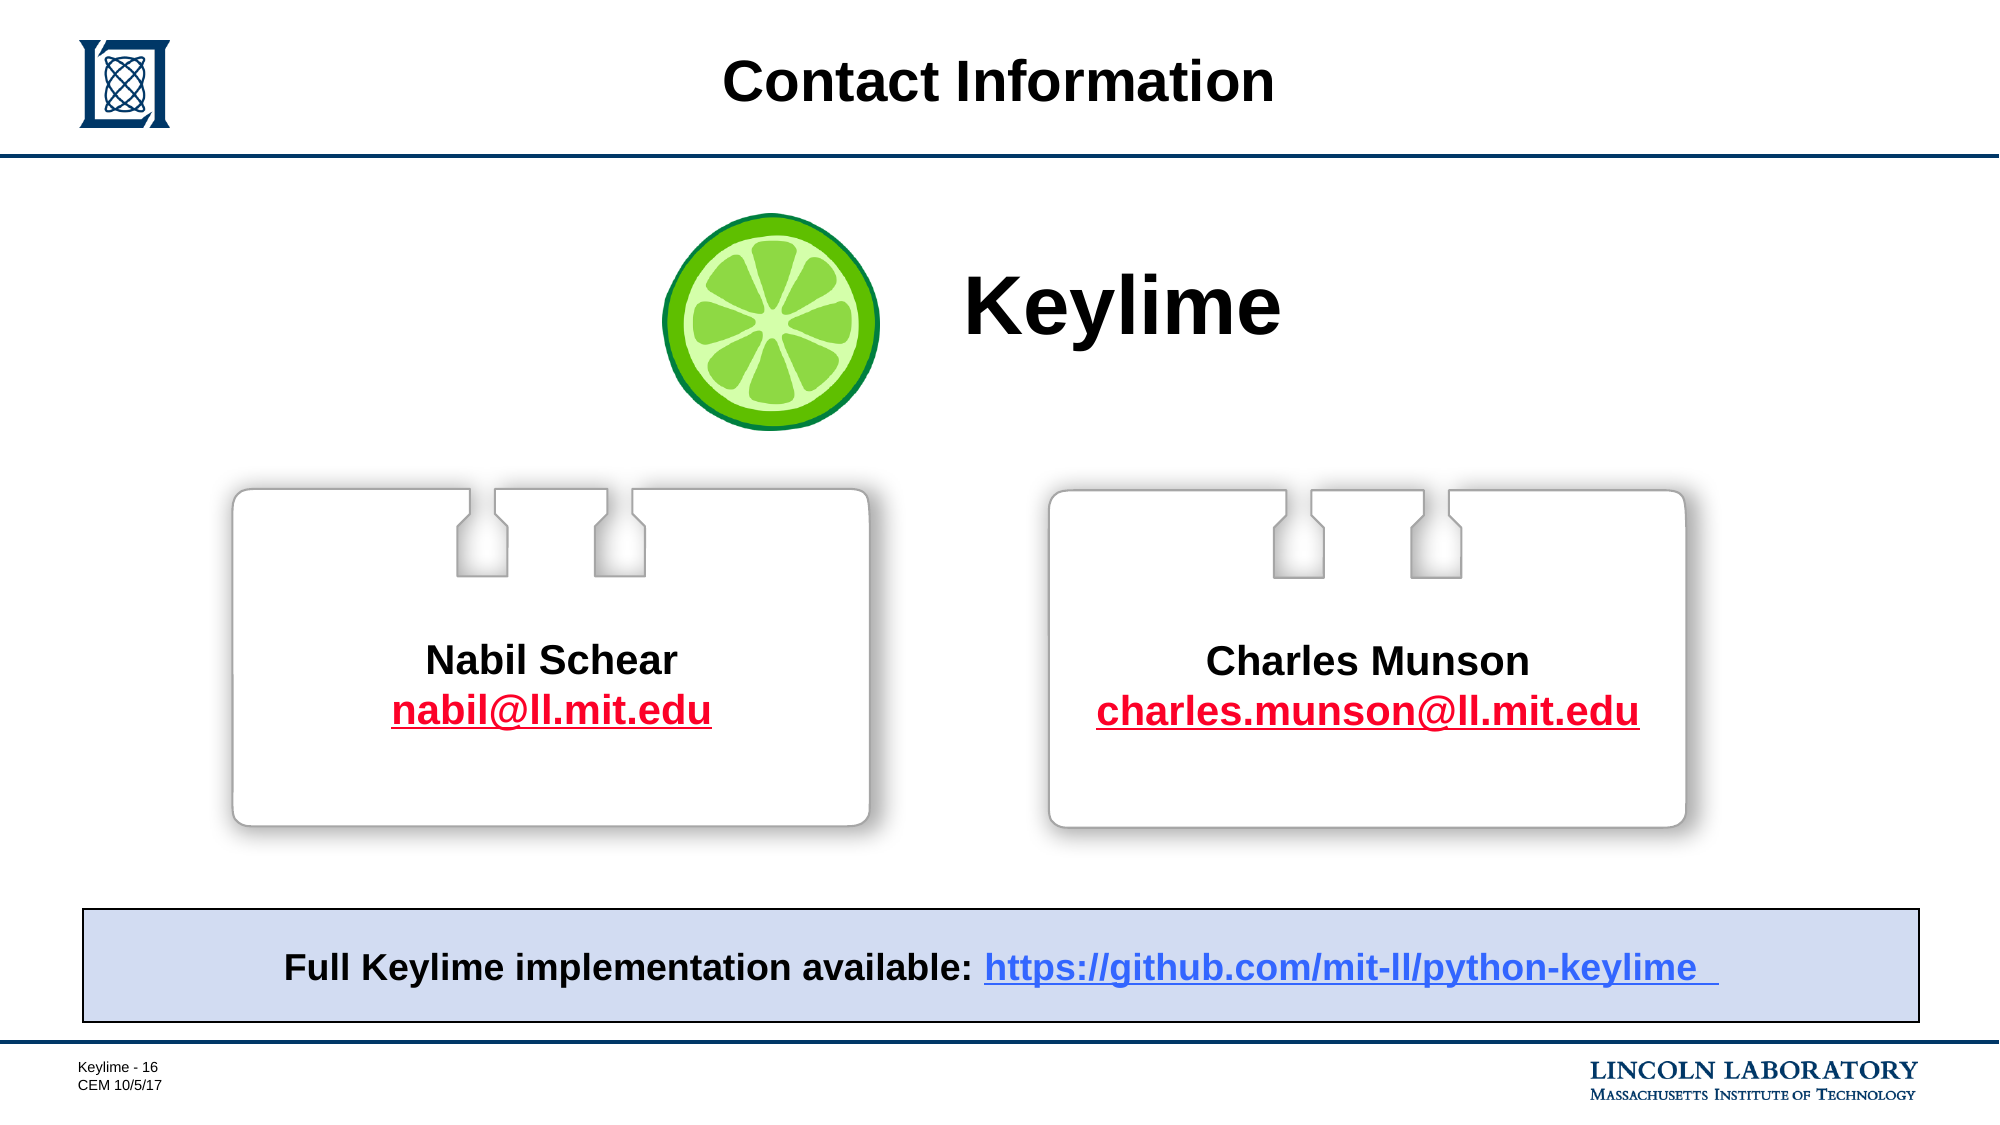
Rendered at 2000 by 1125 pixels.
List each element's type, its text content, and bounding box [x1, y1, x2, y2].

text_box Nabil Schear nabil@ll.mit.edu [230, 486, 873, 829]
text_box Full Keylime implementation available: https://github.com/mit-ll/python-keylime [83, 908, 1920, 1022]
picture [79, 40, 170, 128]
text_box Charles Munson charles.munson@ll.mit.edu [1046, 488, 1689, 830]
title Contact Information [205, 16, 1794, 151]
picture [1588, 1061, 1918, 1100]
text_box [662, 213, 1337, 431]
